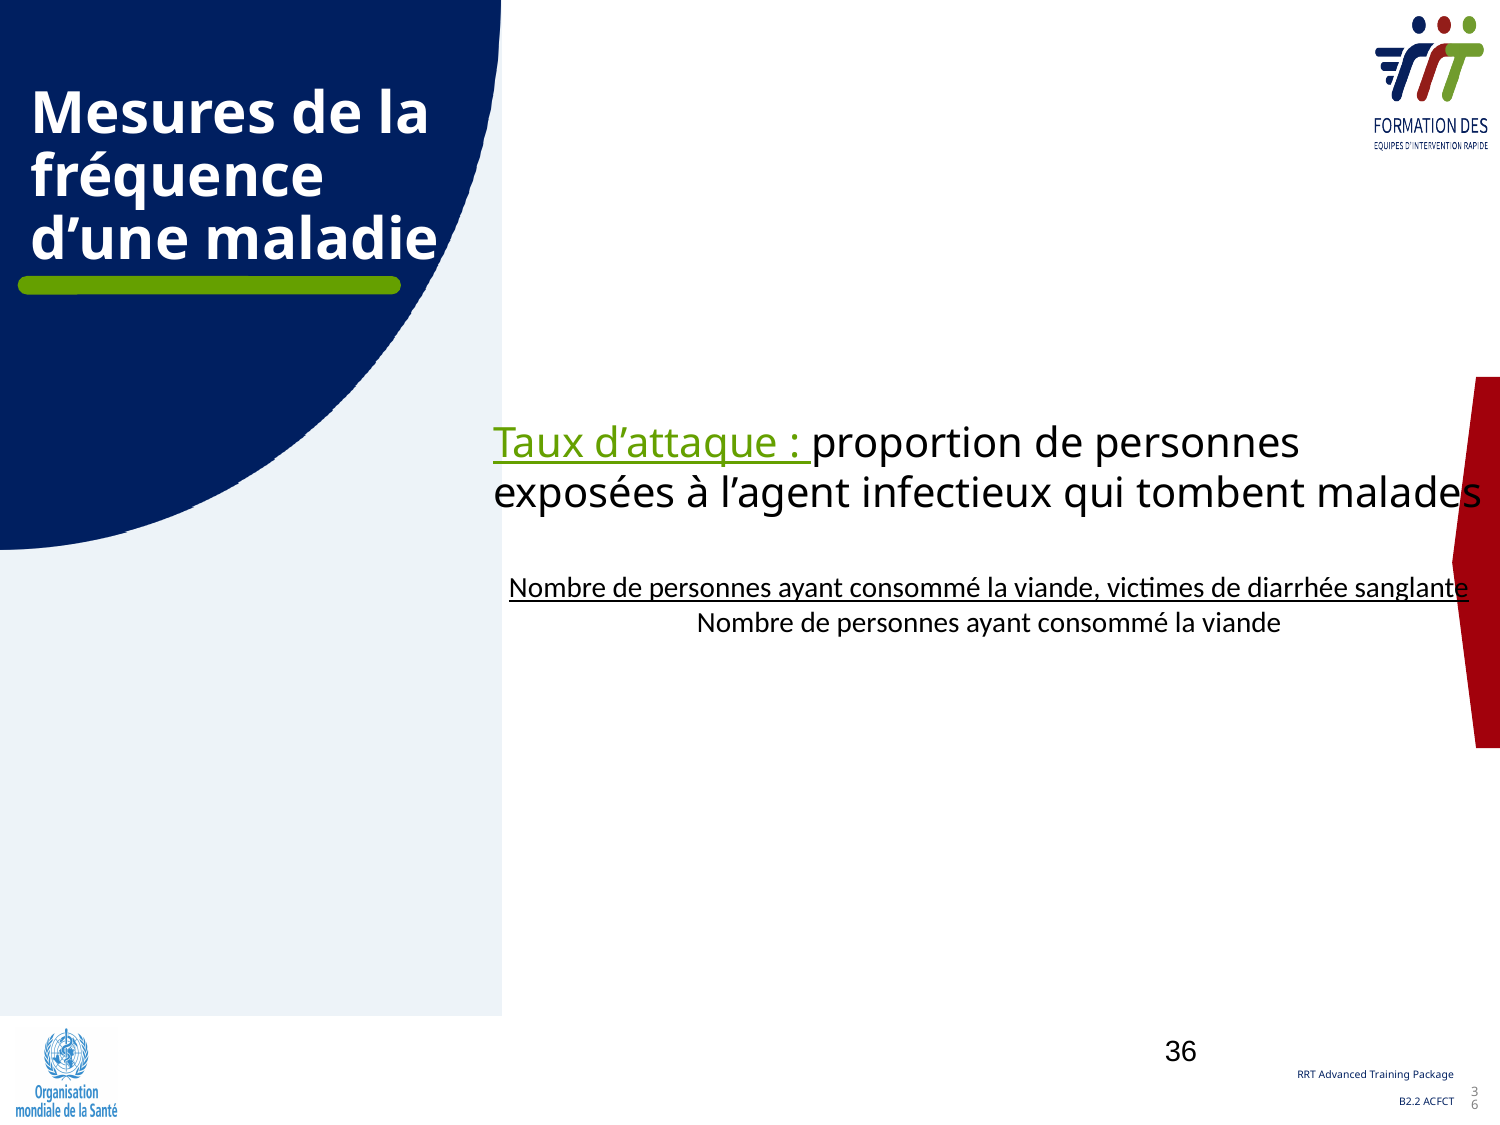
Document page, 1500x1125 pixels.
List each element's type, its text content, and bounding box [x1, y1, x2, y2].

title Mesures de la fréquence d’une maladie [22, 18, 479, 337]
picture [0, 0, 502, 1018]
picture [1374, 15, 1488, 151]
text_box [17, 275, 401, 295]
slide_number 36 [1149, 1024, 1500, 1103]
picture [15, 1027, 118, 1118]
text_box Taux d’attaque : proportion de personnes exposées à l’agent infectieux qui tombent malades Nombre de personnes ayant consommé la viande, victimes de diarrhée sanglante Nombre de personnes ayant consommé la viande [478, 336, 1500, 776]
